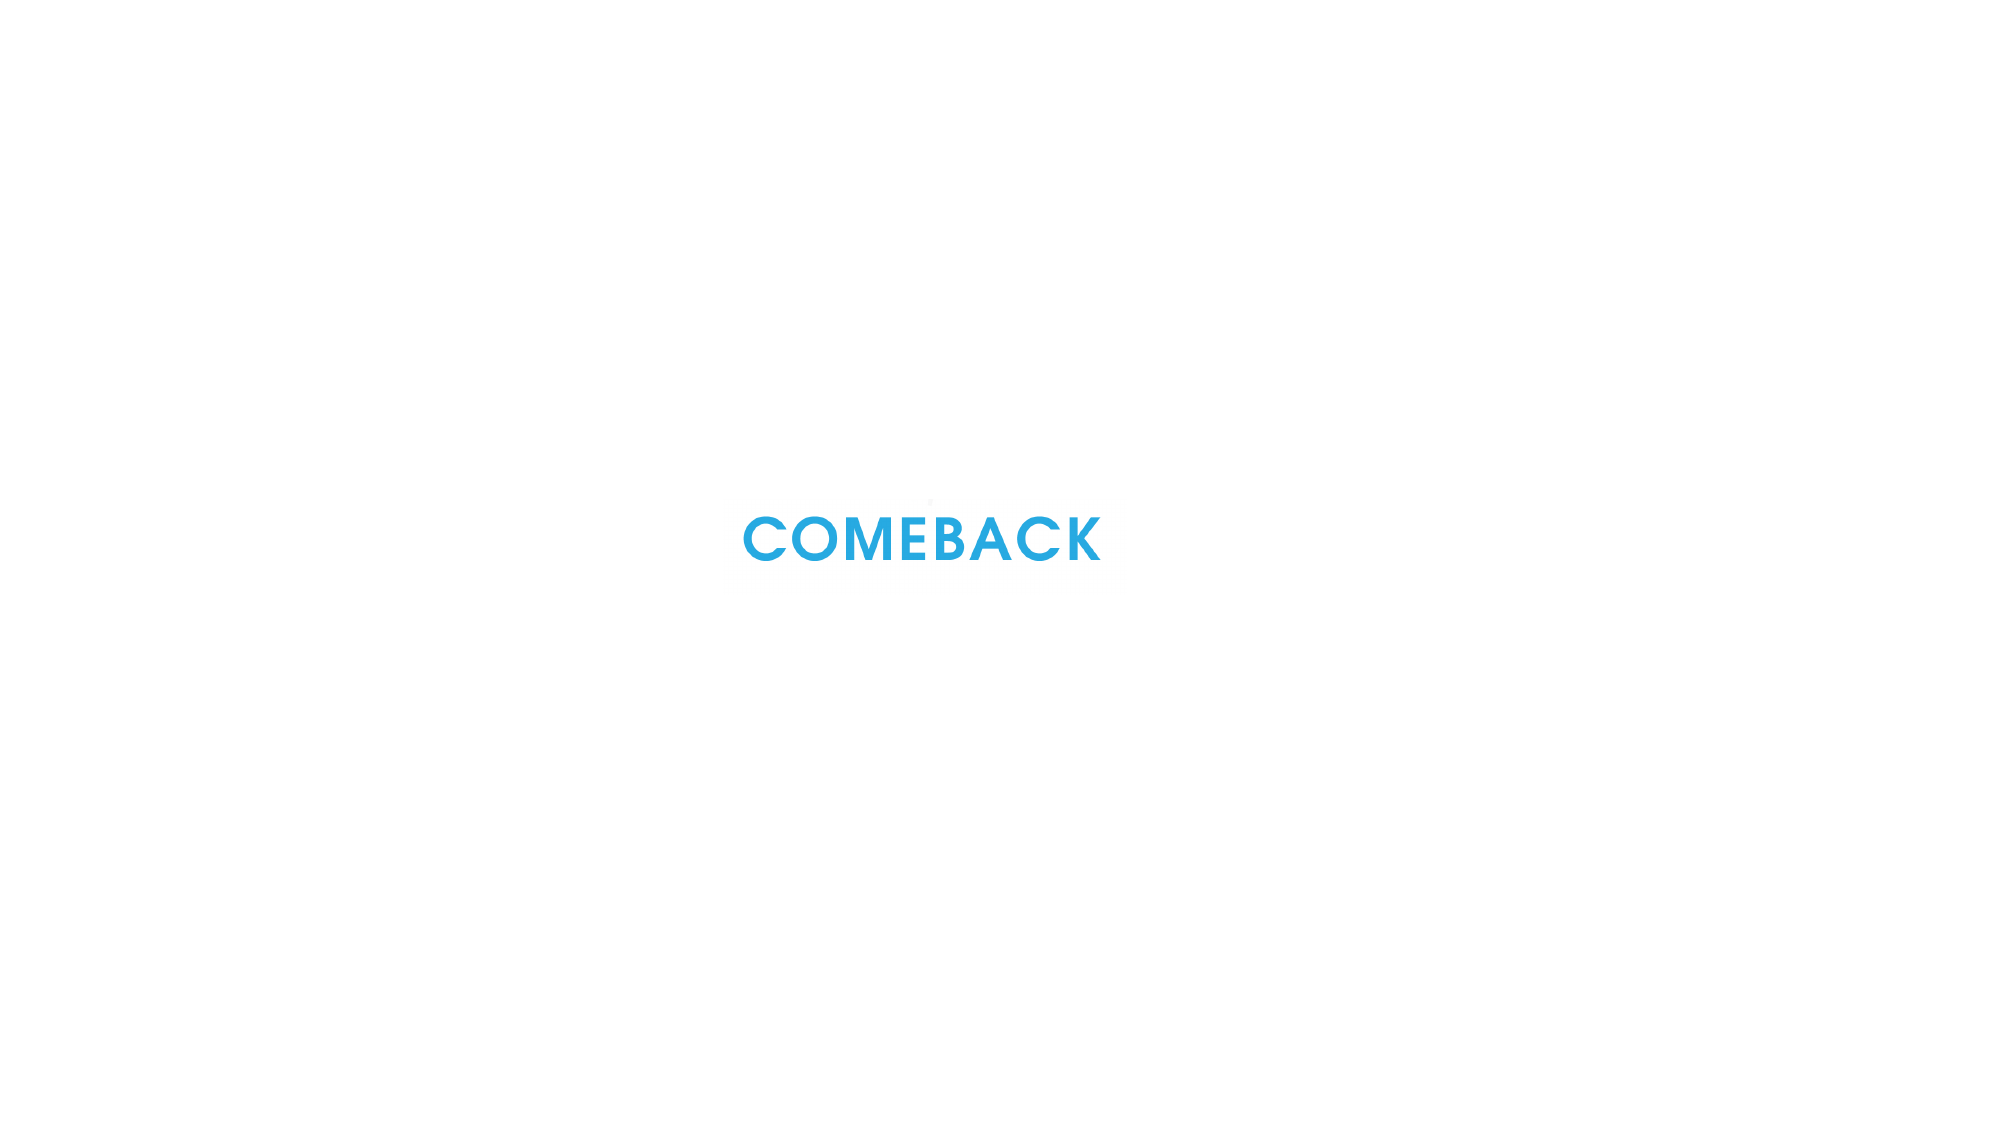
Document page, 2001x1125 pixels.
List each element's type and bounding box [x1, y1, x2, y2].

picture [723, 498, 1127, 595]
